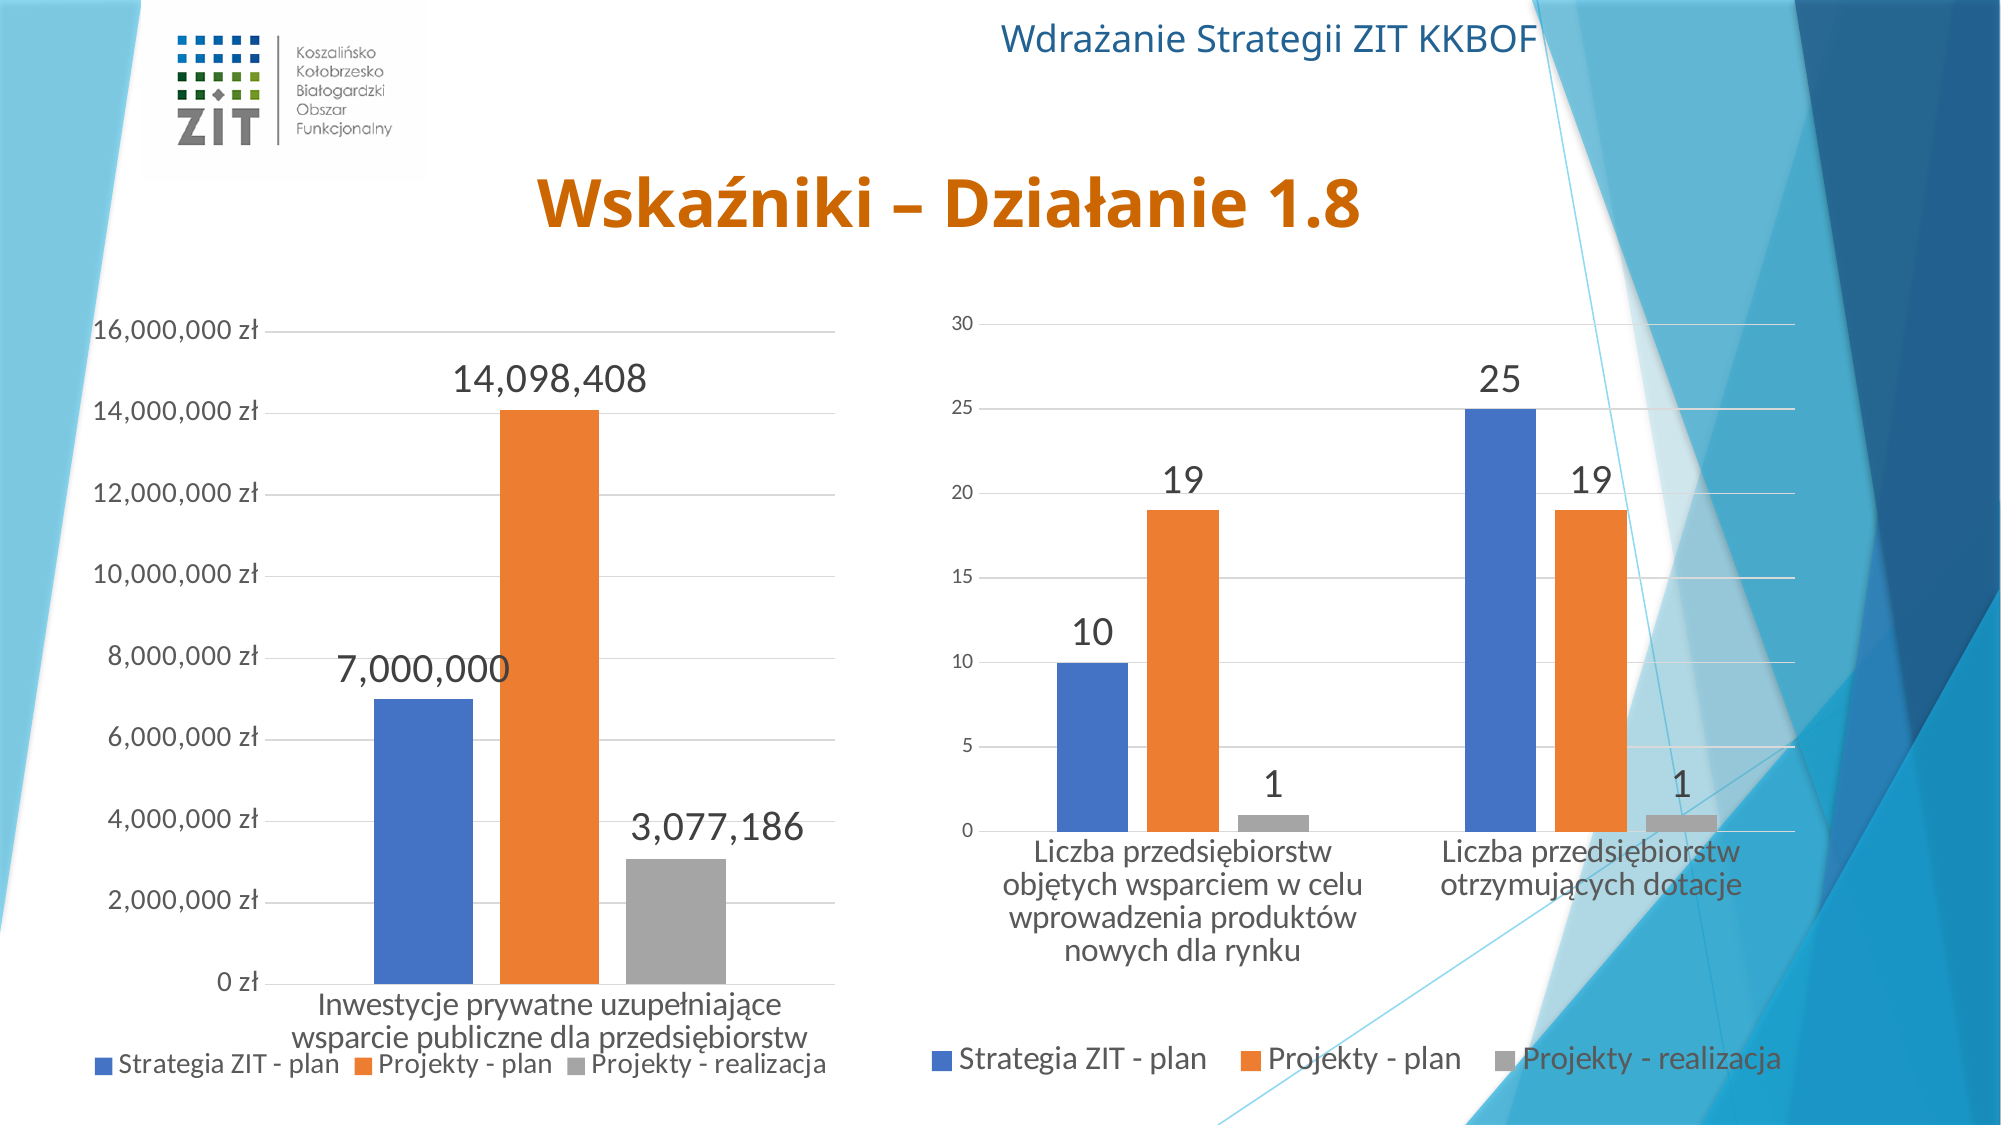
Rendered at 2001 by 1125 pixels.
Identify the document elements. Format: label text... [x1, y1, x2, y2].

chart [76, 300, 851, 1125]
text_box Wskaźniki – Działanie 1.8 [522, 153, 1377, 249]
picture [141, 0, 428, 181]
chart [903, 300, 1816, 1125]
